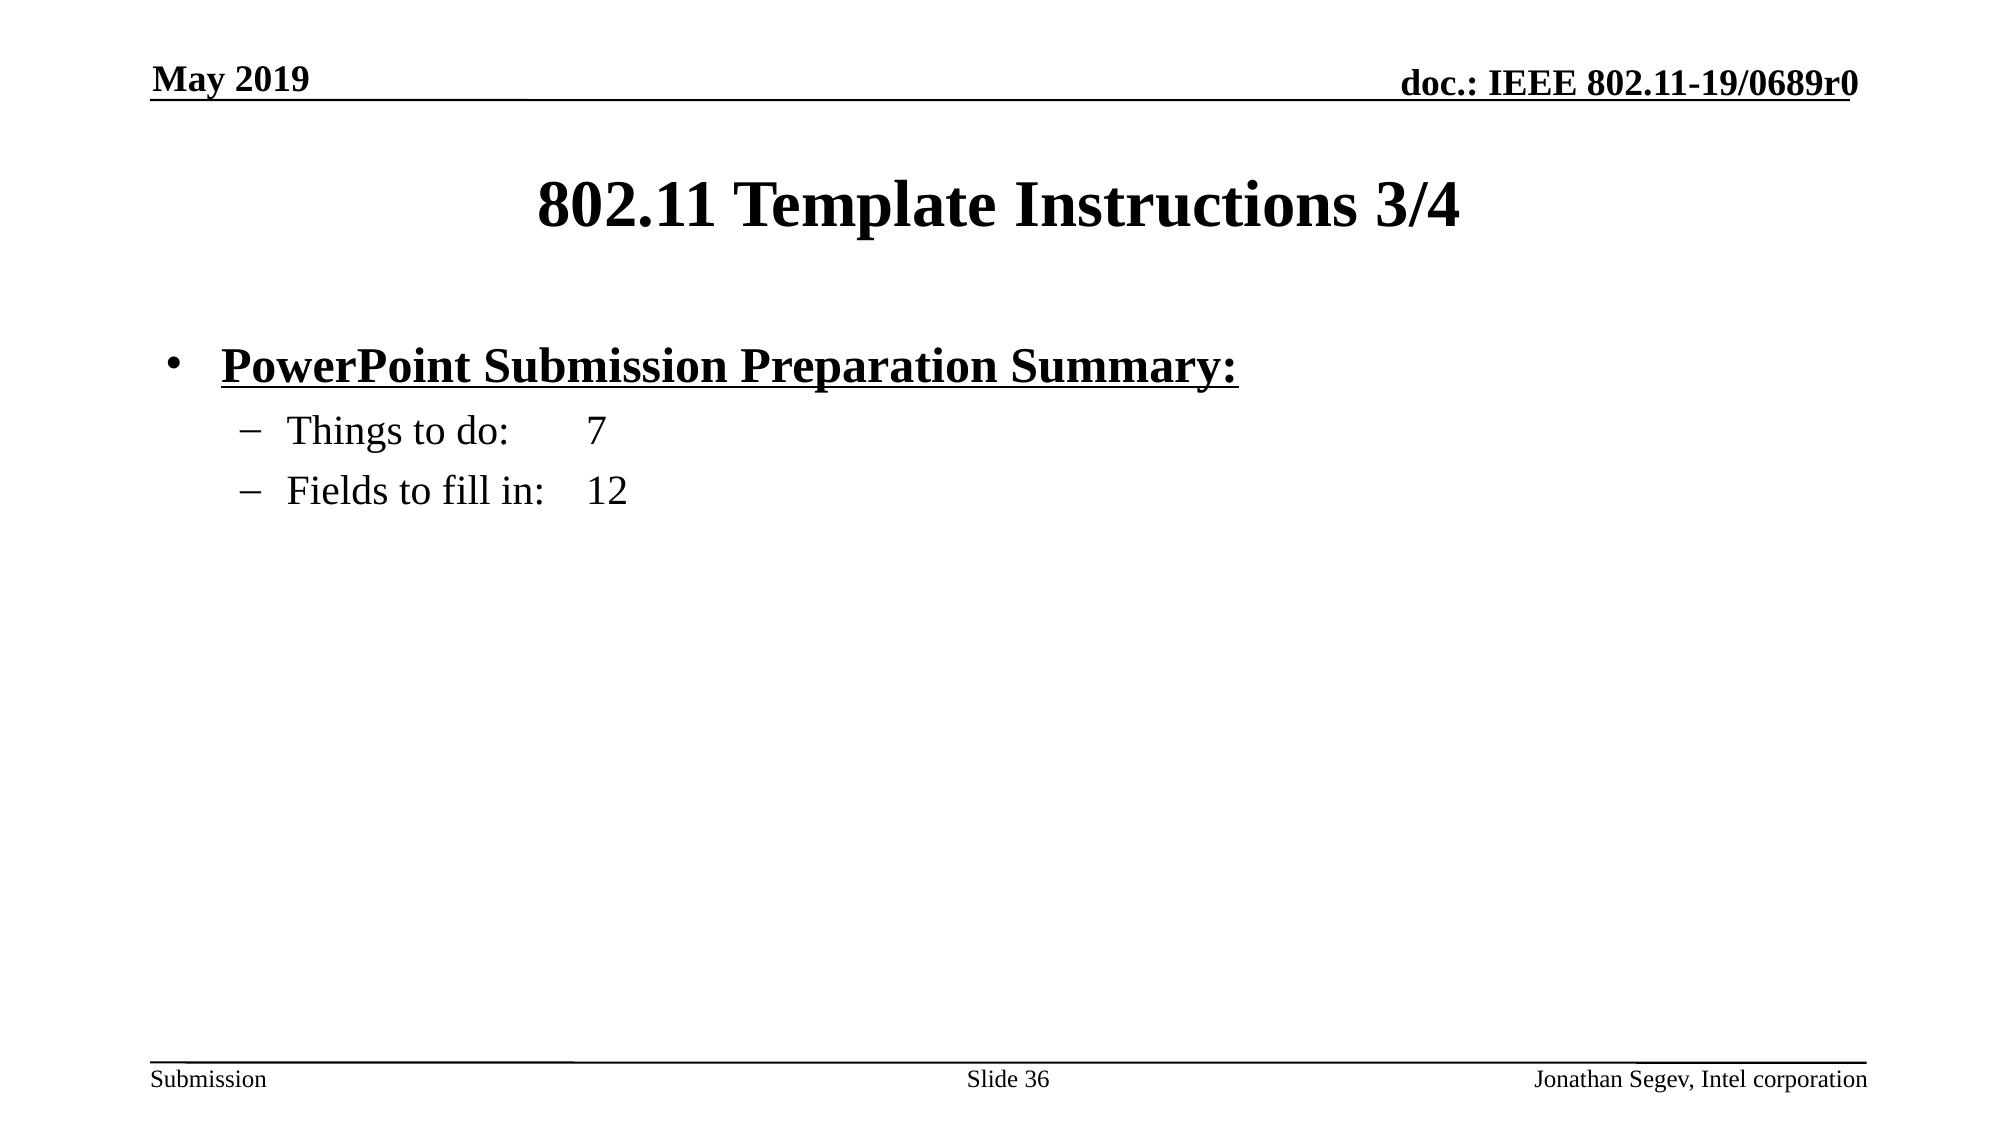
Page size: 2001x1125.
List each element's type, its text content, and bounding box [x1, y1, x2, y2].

title 802.11 Template Instructions 3/4 [149, 112, 1850, 288]
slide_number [152, 54, 563, 100]
footer Jonathan Segev, Intel corporation [1171, 1061, 1869, 1093]
slide_number Slide 36 [950, 1061, 1067, 1123]
list PowerPoint Submission Preparation Summary: Things to do: 7 Fields to fill in: 12 [149, 324, 1850, 1000]
